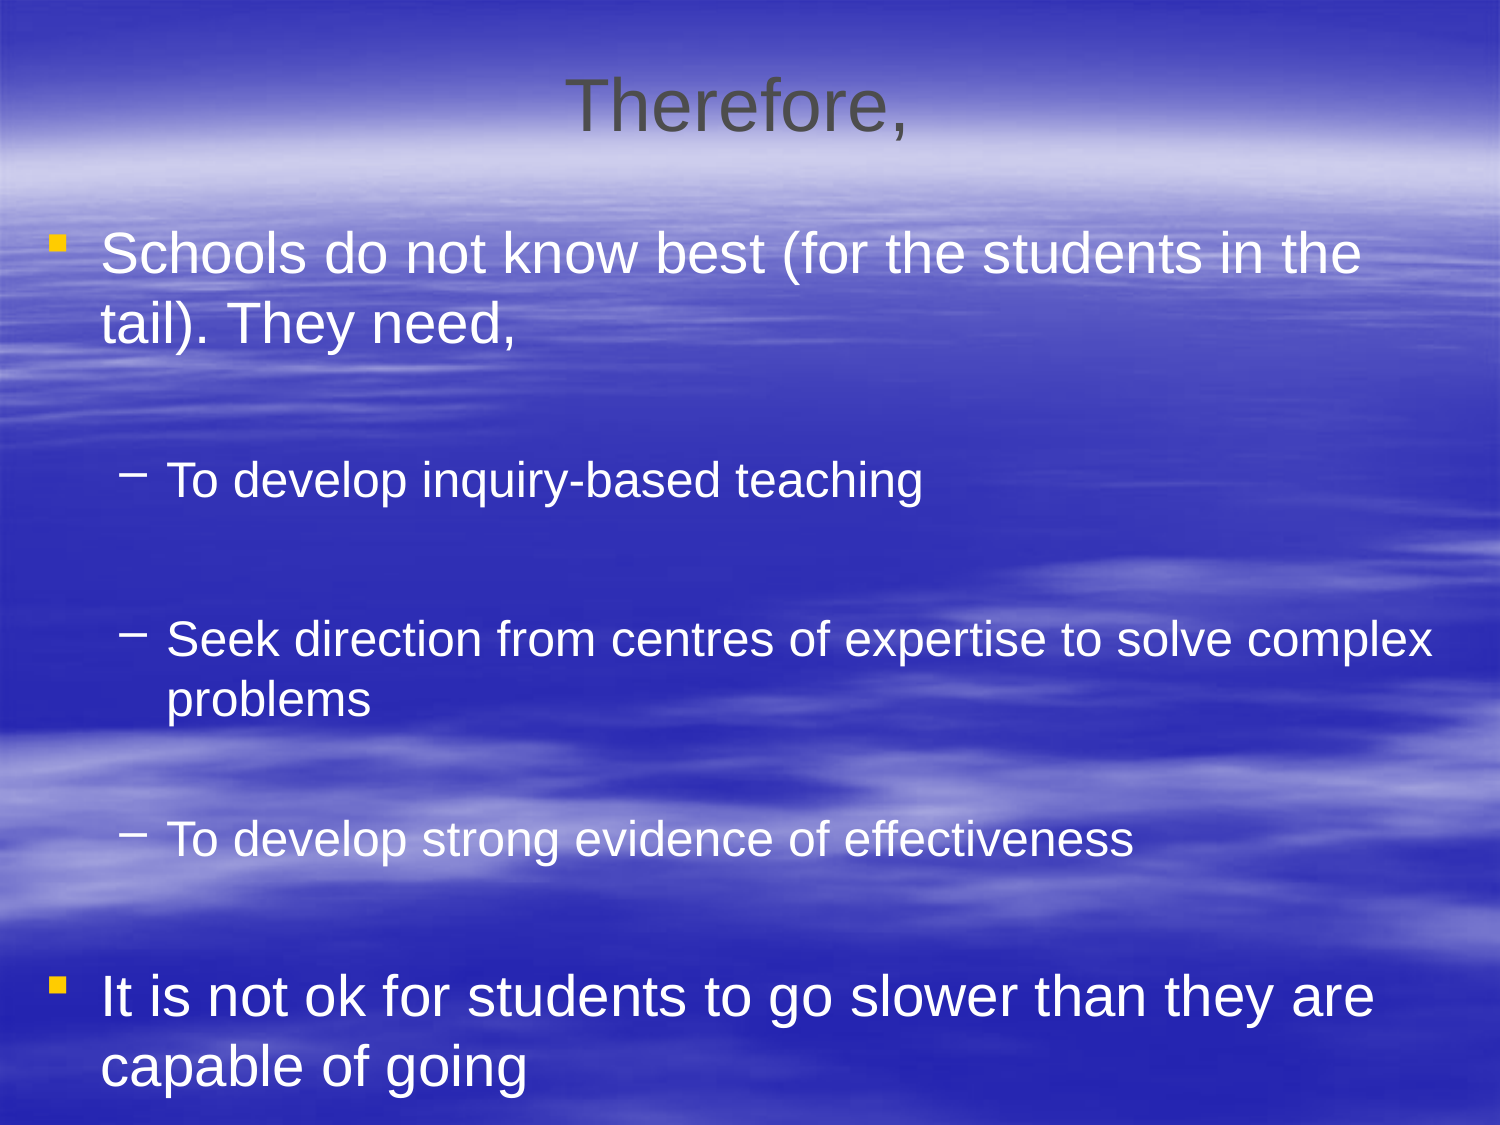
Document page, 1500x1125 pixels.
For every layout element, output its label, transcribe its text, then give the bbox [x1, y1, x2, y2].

title Therefore, [49, 37, 1446, 207]
list Schools do not know best (for the students in the tail). They need, To develop inquiry-based teaching Seek direction from centres of expertise to solve complex problems To develop strong evidence of effectiveness It is not ok for students to go slower than they are capable of going [29, 207, 1451, 1125]
